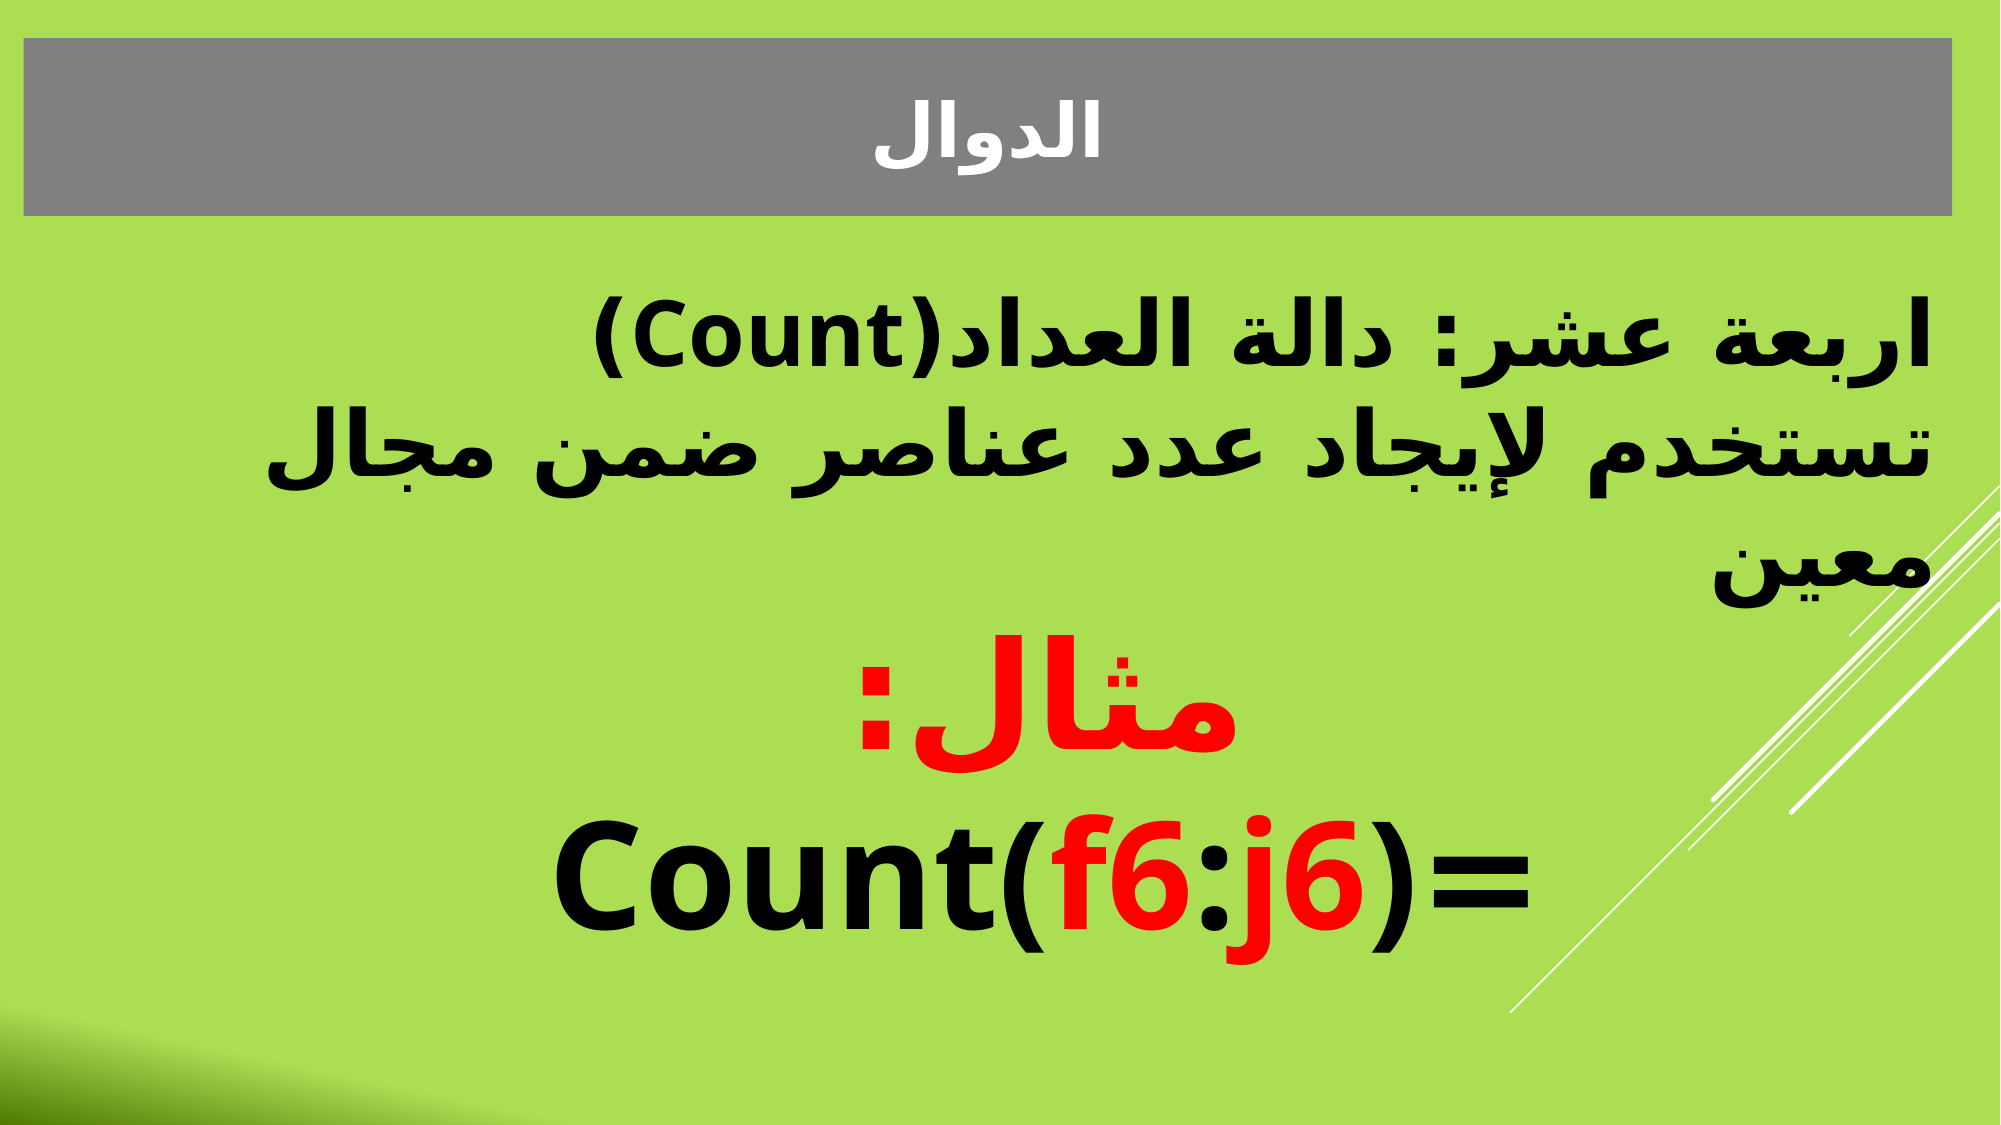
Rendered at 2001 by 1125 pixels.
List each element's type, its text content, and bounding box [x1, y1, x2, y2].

text_box مثال: =Count(f6:j6) [115, 592, 1978, 967]
text_box اربعة عشر: دالة العداد(Count) تستخدم لإيجاد عدد عناصر ضمن مجال معين [90, 267, 1953, 612]
text_box الدوال [23, 38, 1953, 216]
